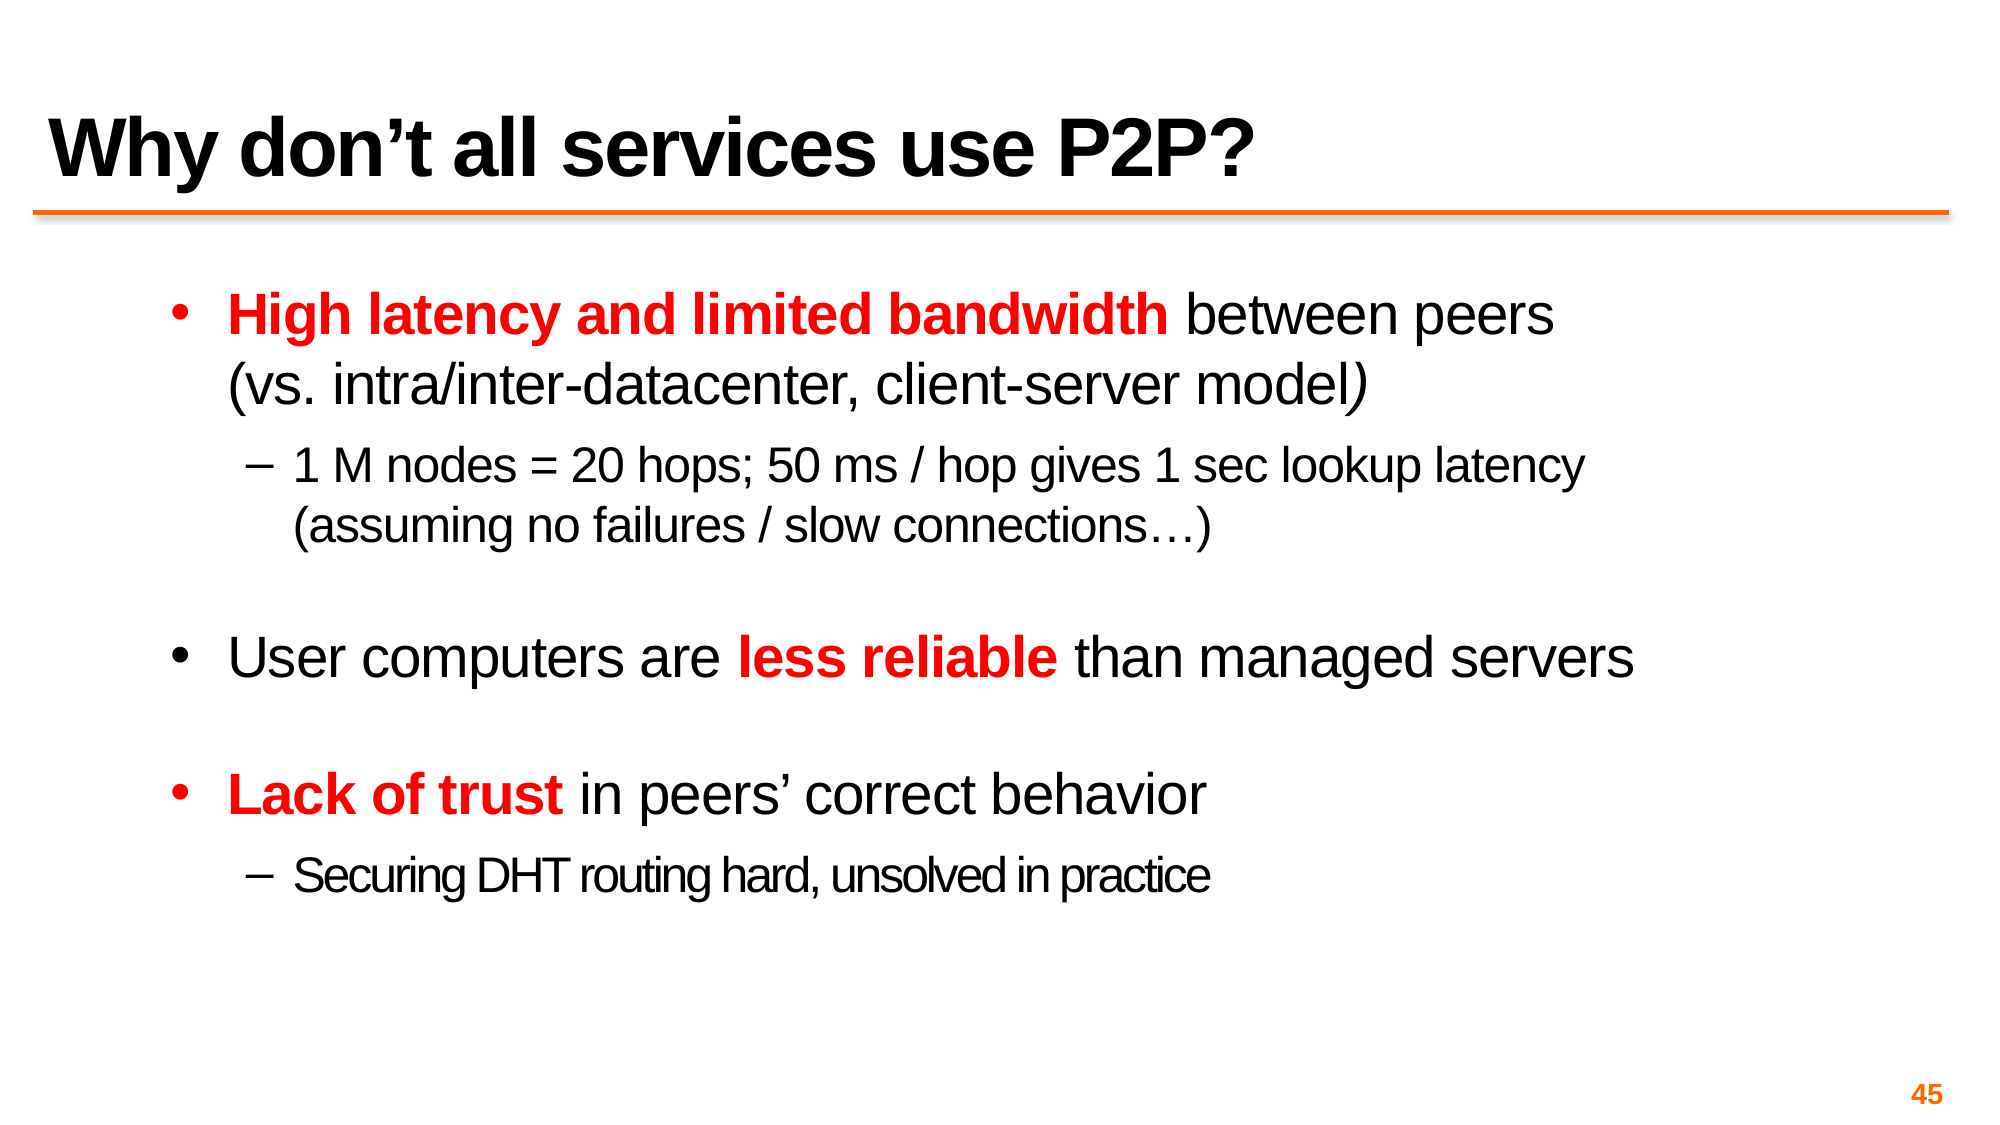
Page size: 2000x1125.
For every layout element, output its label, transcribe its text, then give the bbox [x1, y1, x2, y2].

slide_number 45 [1482, 1074, 1950, 1110]
title Why don’t all services use P2P? [33, 24, 1950, 201]
list High latency and limited bandwidth between peers (vs. intra/inter-datacenter, client-server model) 1 M nodes = 20 hops; 50 ms / hop gives 1 sec lookup latency (assuming no failures / slow connections…) User computers are less reliable than managed servers Lack of trust in peers’ correct behavior Securing DHT routing hard, unsolved in practice [164, 269, 1746, 971]
